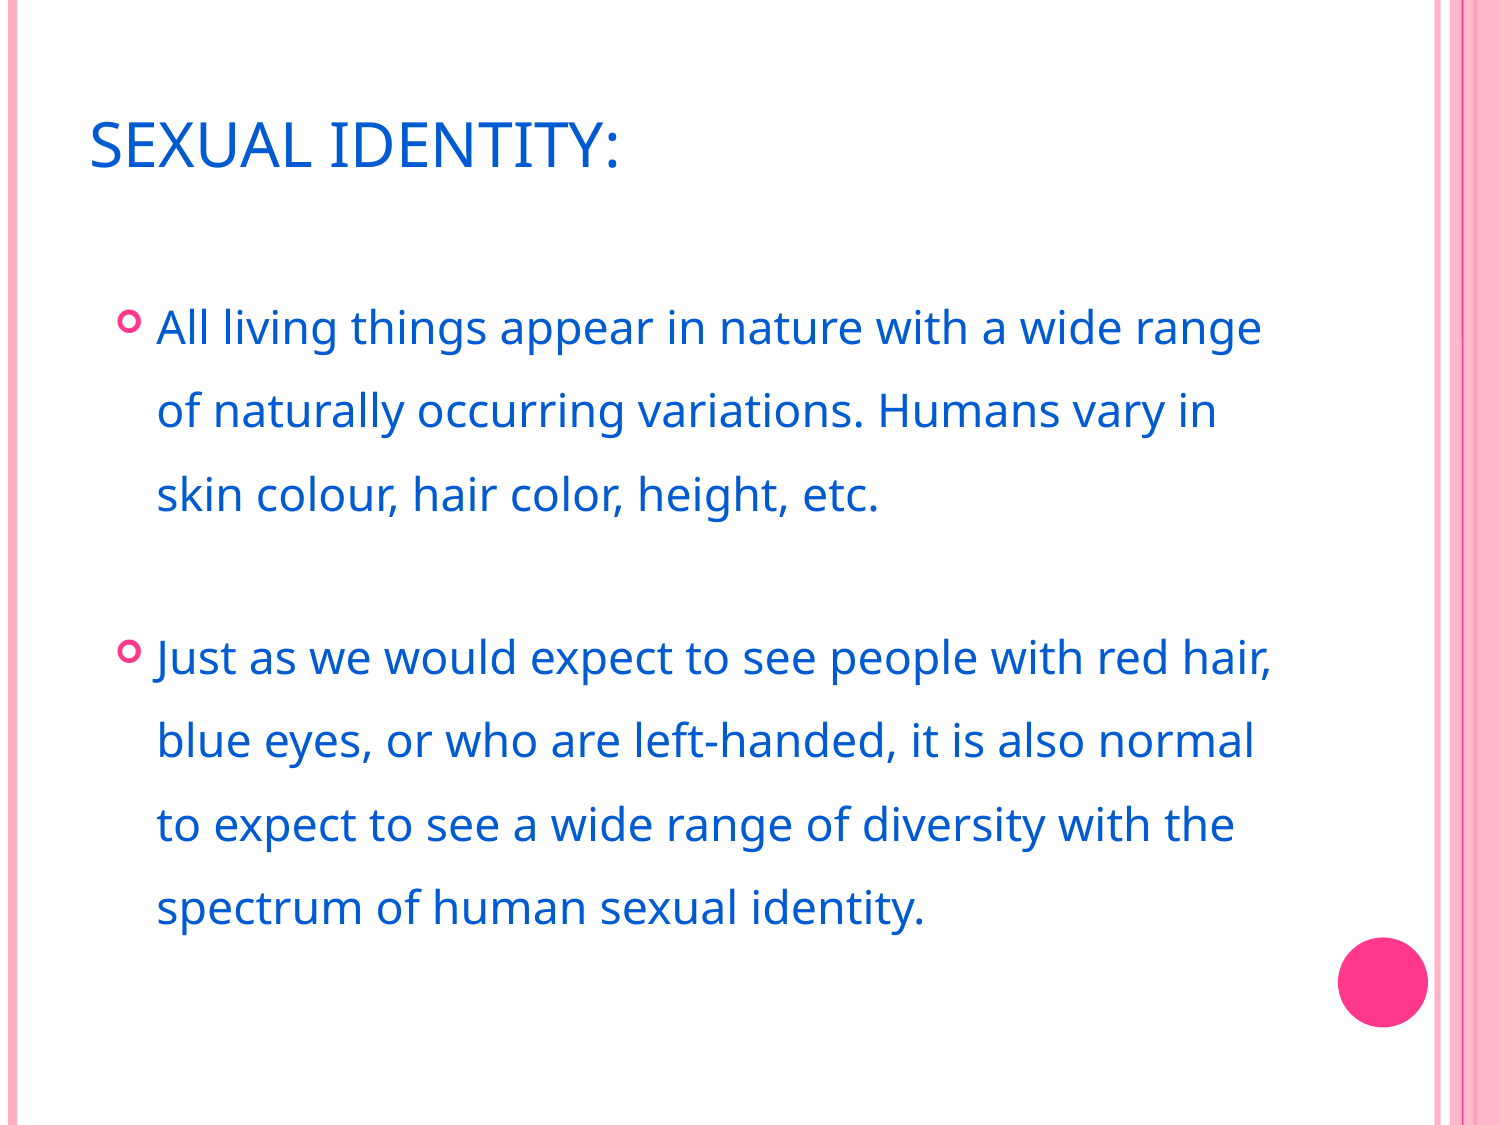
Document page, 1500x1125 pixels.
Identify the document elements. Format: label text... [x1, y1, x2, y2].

list All living things appear in nature with a wide range of naturally occurring variations. Humans vary in skin colour, hair color, height, etc. Just as we would expect to see people with red hair, blue eyes, or who are left-handed, it is also normal to expect to see a wide range of diversity with the spectrum of human sexual identity. [99, 262, 1300, 1062]
title SEXUAL IDENTITY: [75, 45, 1300, 188]
